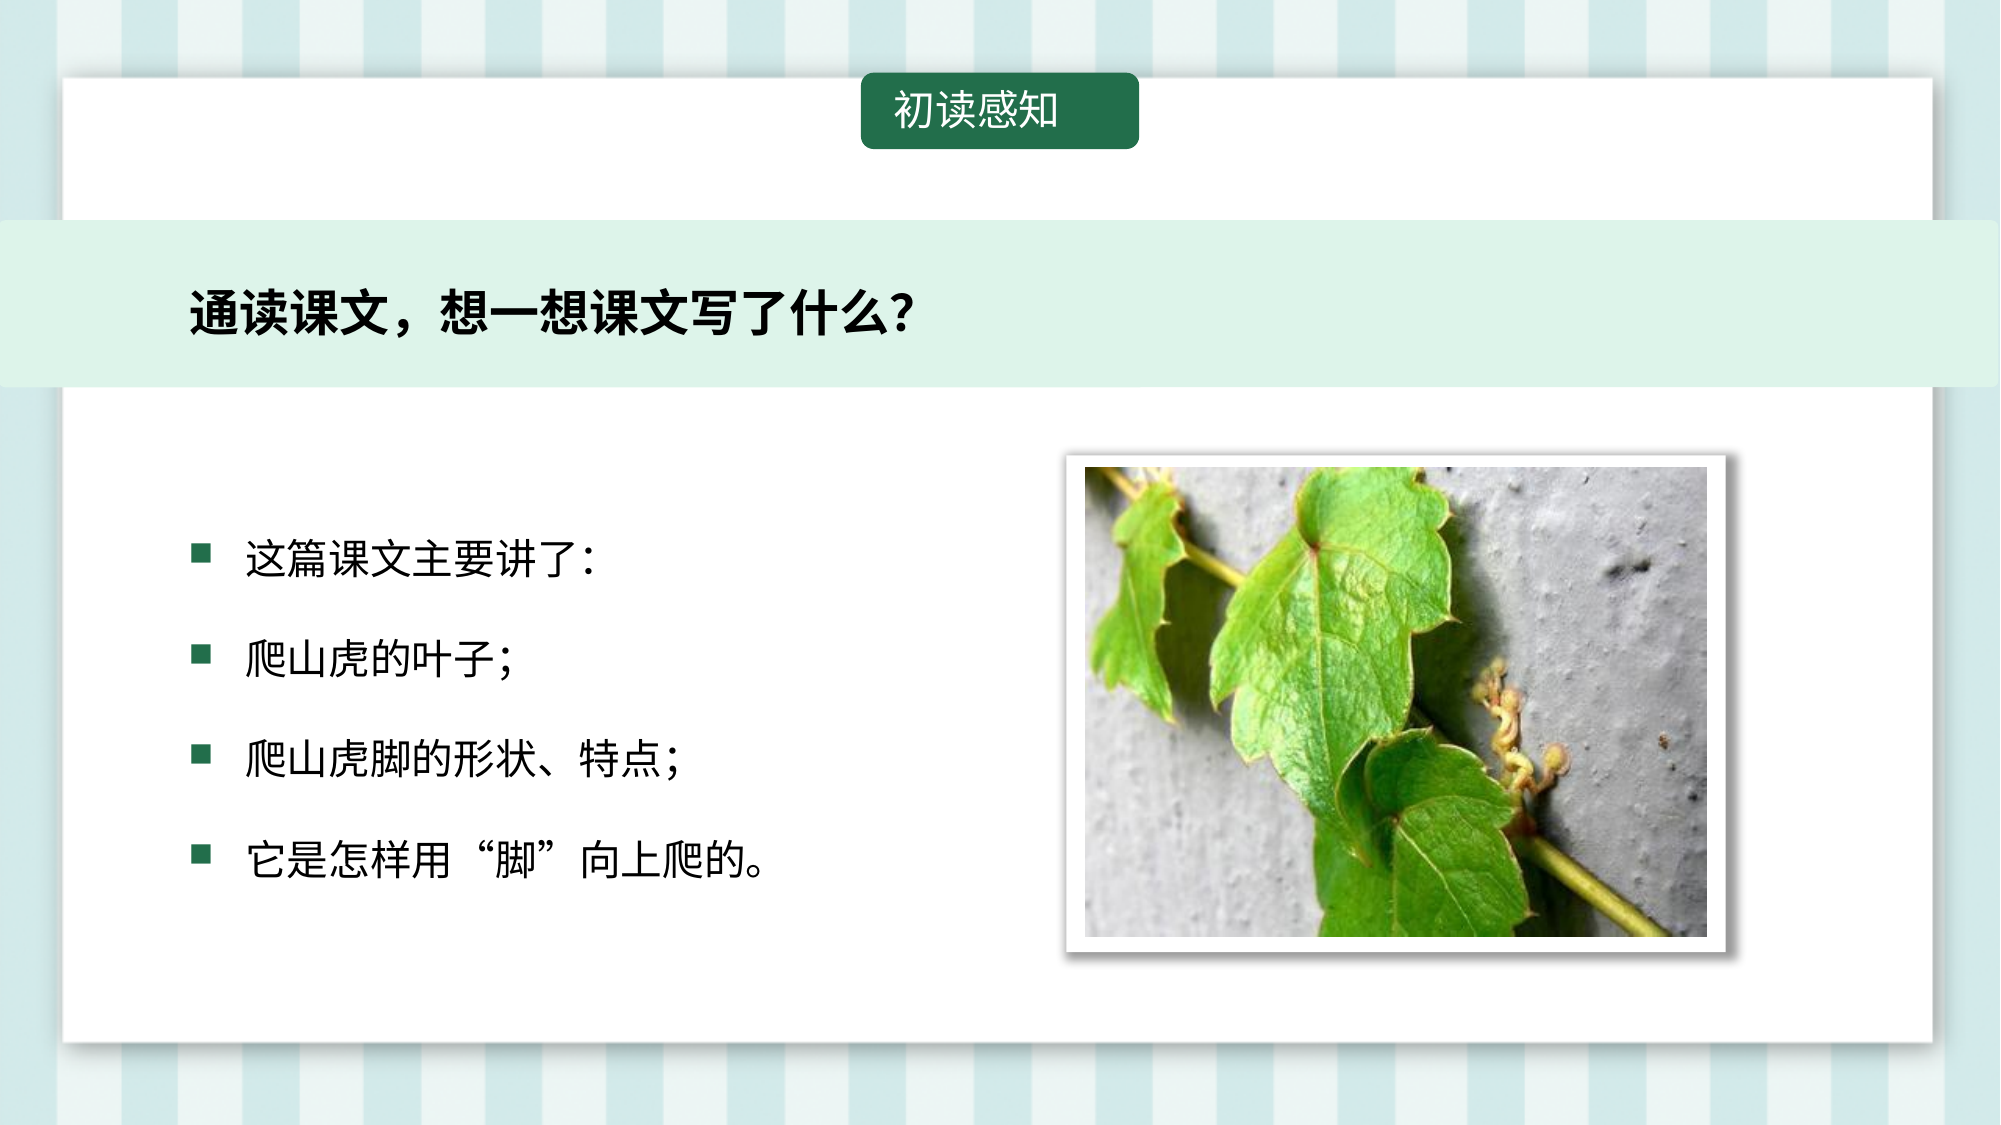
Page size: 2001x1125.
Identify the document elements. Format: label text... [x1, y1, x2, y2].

picture [0, 383, 2000, 1125]
text_box 这篇课文主要讲了： 爬山虎的叶子； 爬山虎脚的形状、特点； 它是怎样用“脚”向上爬的。 [173, 475, 936, 891]
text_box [860, 72, 1140, 150]
text_box 通读课文，想一想课文写了什么？ [174, 274, 1109, 349]
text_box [1066, 455, 1726, 953]
text_box [0, 219, 2000, 389]
picture [0, 0, 2000, 225]
